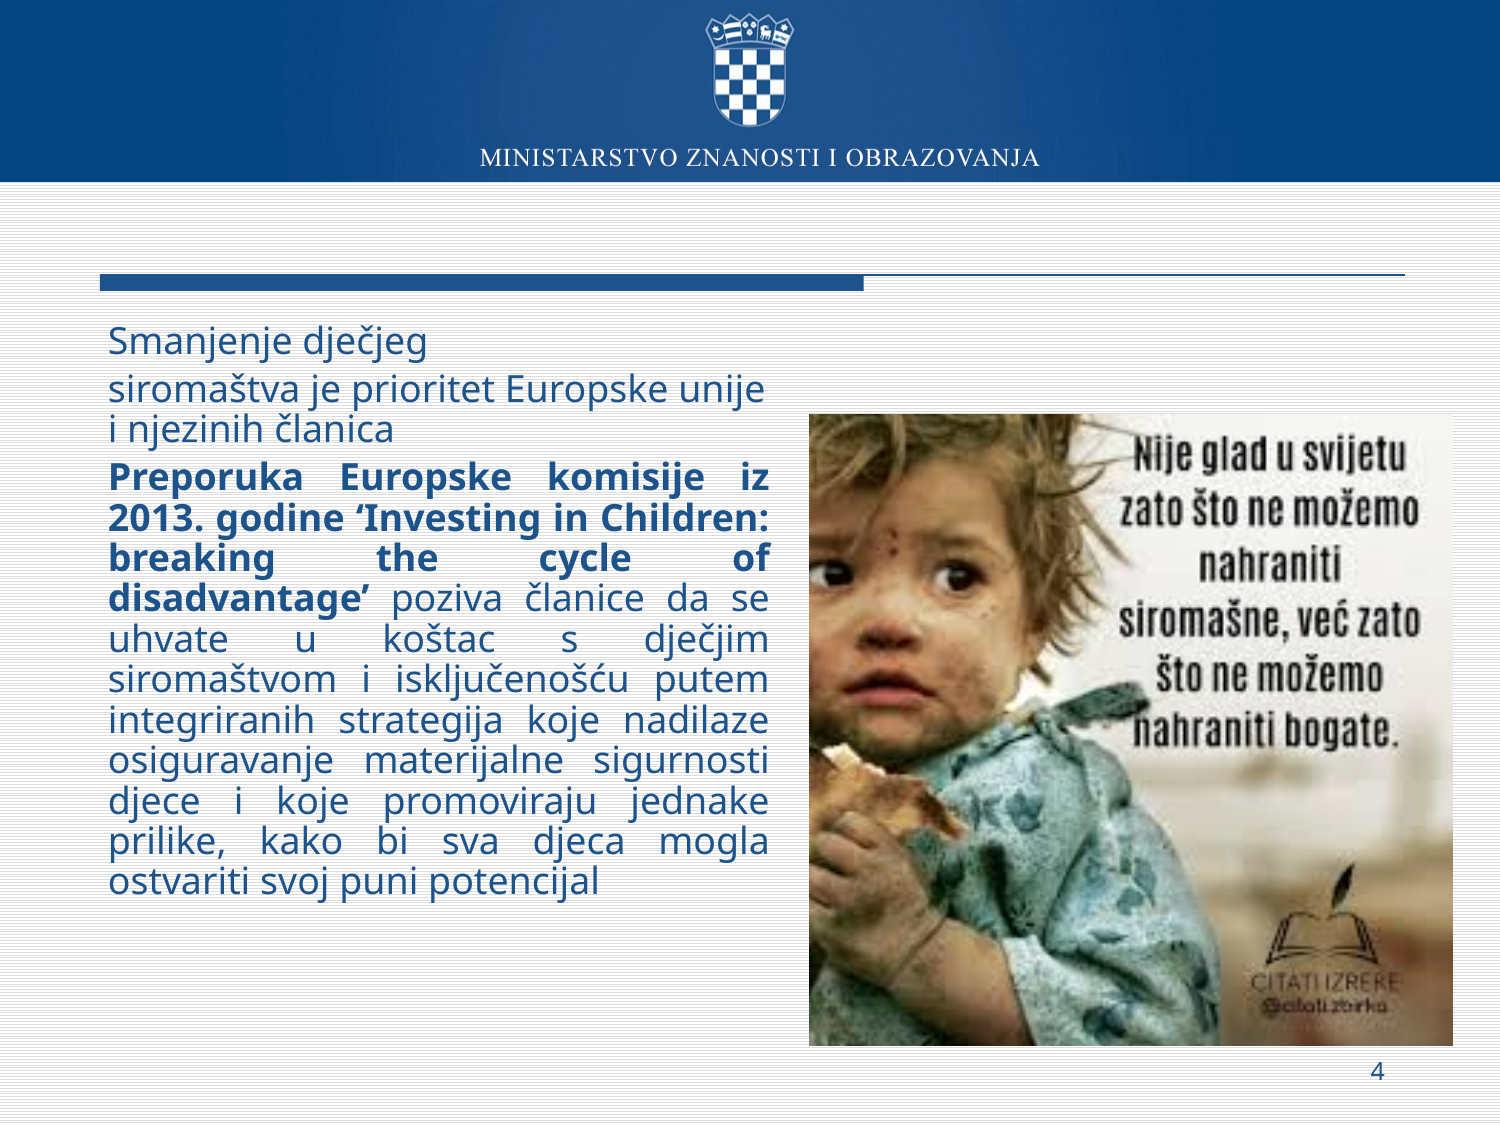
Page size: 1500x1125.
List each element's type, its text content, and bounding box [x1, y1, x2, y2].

slide_number 4 [1074, 1054, 1400, 1106]
picture [0, 0, 1500, 182]
list Smanjenje dječjeg siromaštva je prioritet Europske unije i njezinih članica Preporuka Europske komisije iz 2013. godine ‘Investing in Children: breaking the cycle of disadvantage’ poziva članice da se uhvate u koštac s dječjim siromaštvom i isključenošću putem integriranih strategija koje nadilaze osiguravanje materijalne sigurnosti djece i koje promoviraju jednake prilike, kako bi sva djeca mogla ostvariti svoj puni potencijal [92, 314, 786, 946]
picture [808, 414, 1454, 1046]
